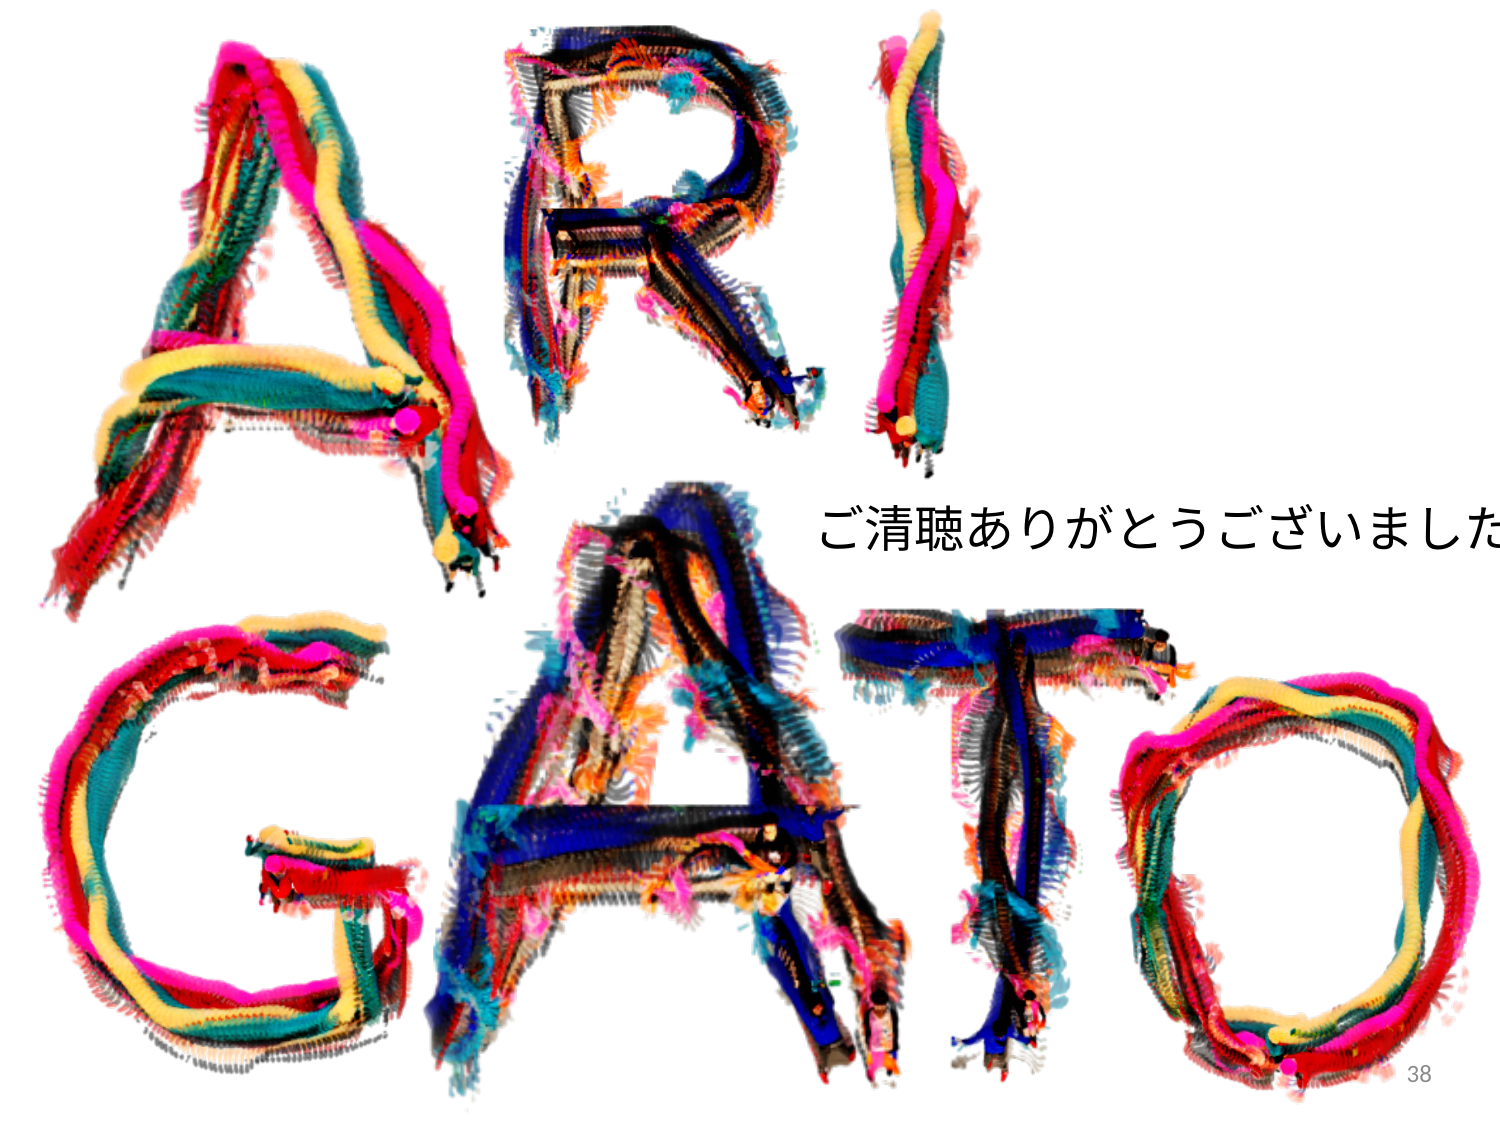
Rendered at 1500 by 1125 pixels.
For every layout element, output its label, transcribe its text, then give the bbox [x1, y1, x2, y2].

text_box ご清聴ありがとうございました。 [1305, 490, 1500, 565]
picture [0, 0, 1500, 1125]
